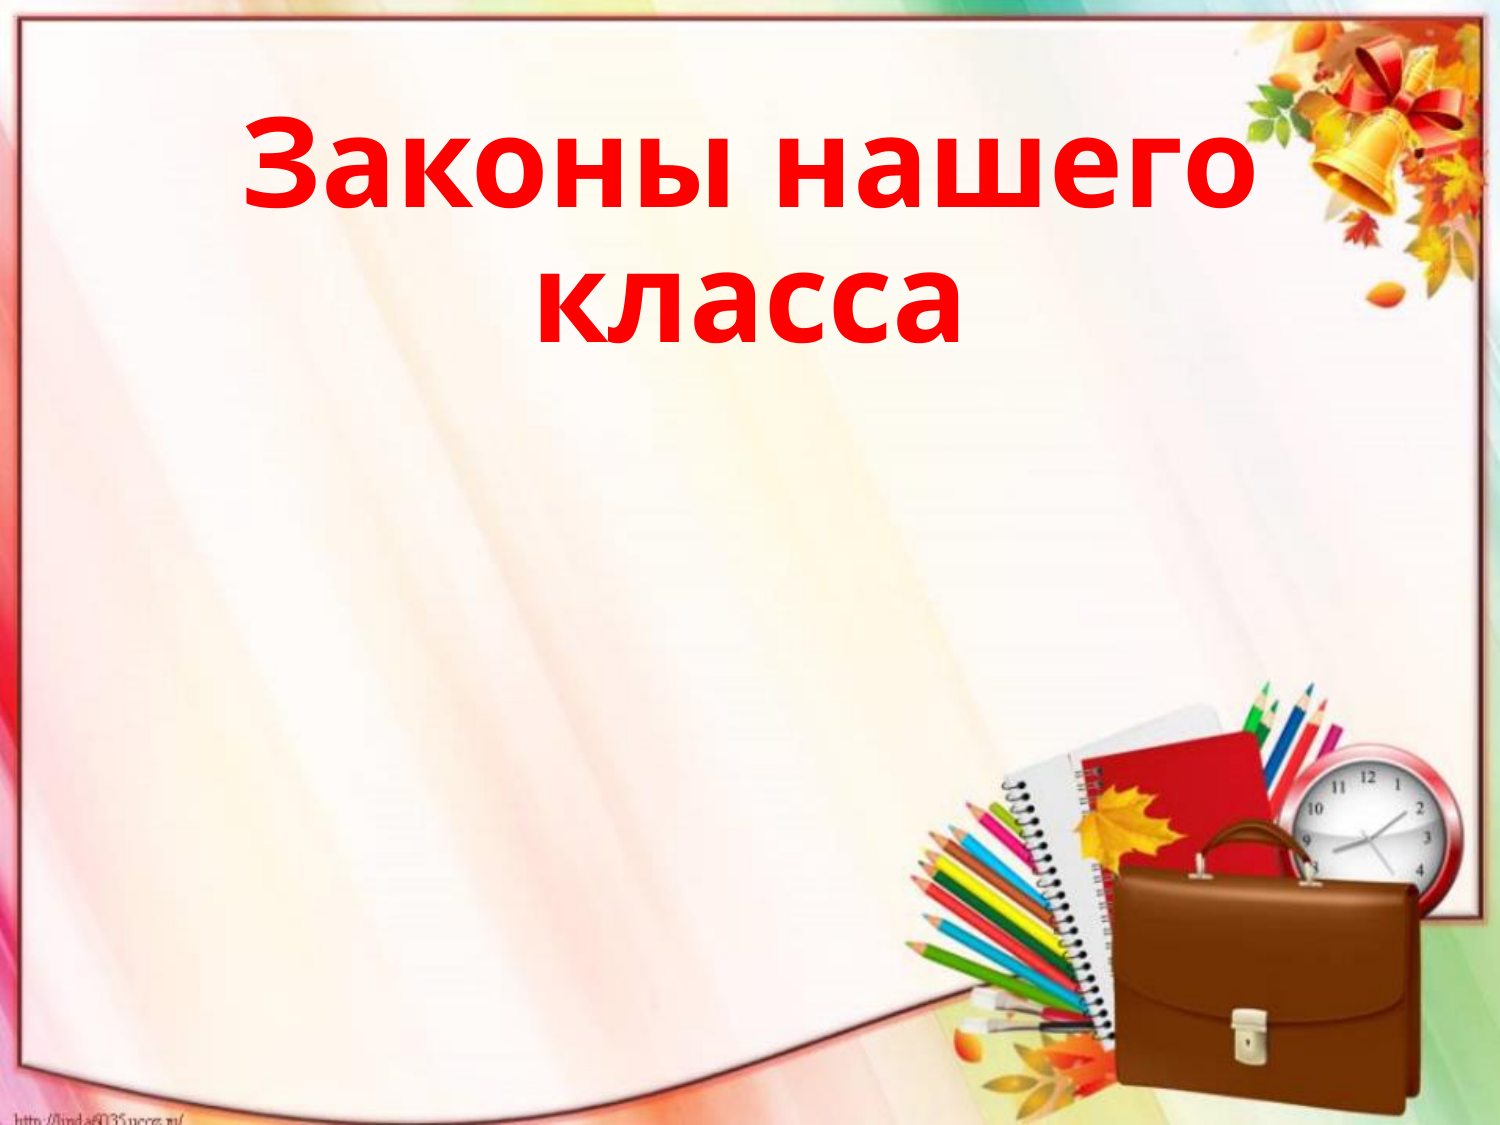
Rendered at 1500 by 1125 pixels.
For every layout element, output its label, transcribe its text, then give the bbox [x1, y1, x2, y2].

title Законы нашего класса [112, 184, 1388, 378]
picture [0, 0, 1500, 1125]
